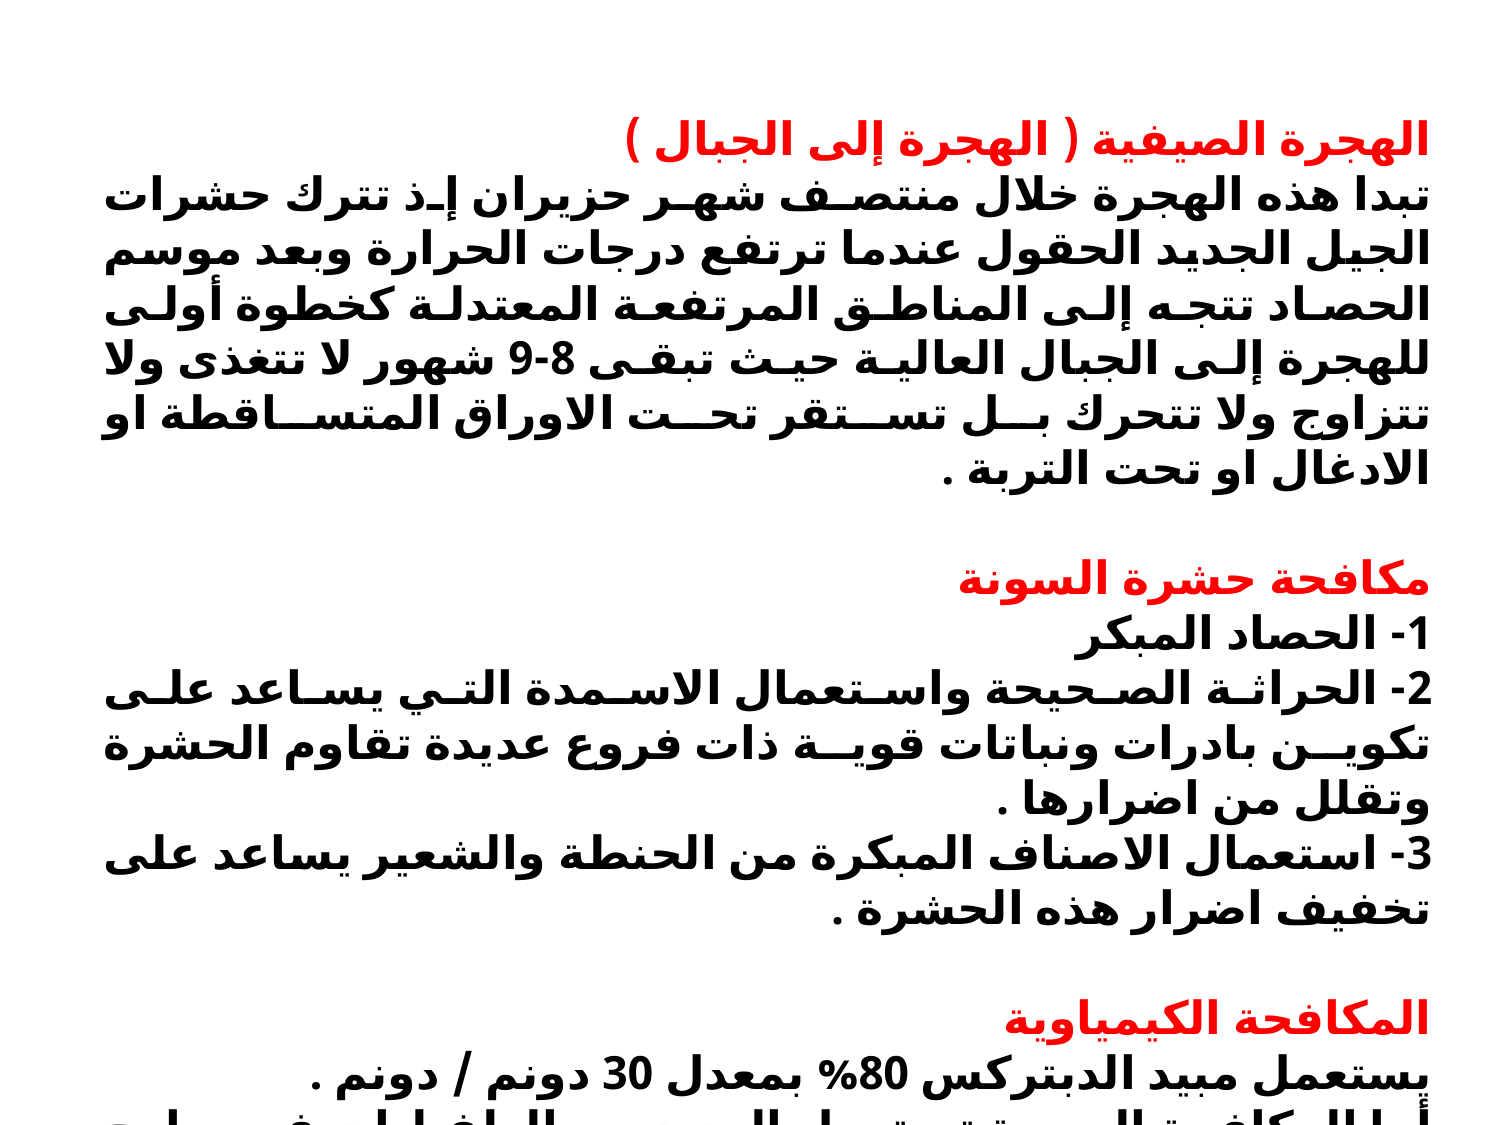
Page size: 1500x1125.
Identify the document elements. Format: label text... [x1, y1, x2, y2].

text_box الهجرة الصيفية ( الهجرة إلى الجبال ) تبدا هذه الهجرة خلال منتصف شهر حزيران إذ تترك حشرات الجيل الجديد الحقول عندما ترتفع درجات الحرارة وبعد موسم الحصاد تتجه إلى المناطق المرتفعة المعتدلة كخطوة أولى للهجرة إلى الجبال العالية حيث تبقى 8-9 شهور لا تتغذى ولا تتزاوج ولا تتحرك بل تستقر تحت الاوراق المتساقطة او الادغال او تحت التربة . مكافحة حشرة السونة 1- الحصاد المبكر 2- الحراثة الصحيحة واستعمال الاسمدة التي يساعد على تكوين بادرات ونباتات قوية ذات فروع عديدة تقاوم الحشرة وتقلل من اضرارها . 3- استعمال الاصناف المبكرة من الحنطة والشعير يساعد على تخفيف اضرار هذه الحشرة . المكافحة الكيمياوية يستعمل مبيد الدبتركس 80% بمعدل 30 دونم / دونم . أما المكافحة الحيوية تستعمل العديد من الطفيليات في برامج المكافحة المتكاملة لهذه الحشرة . [88, 101, 1447, 1125]
